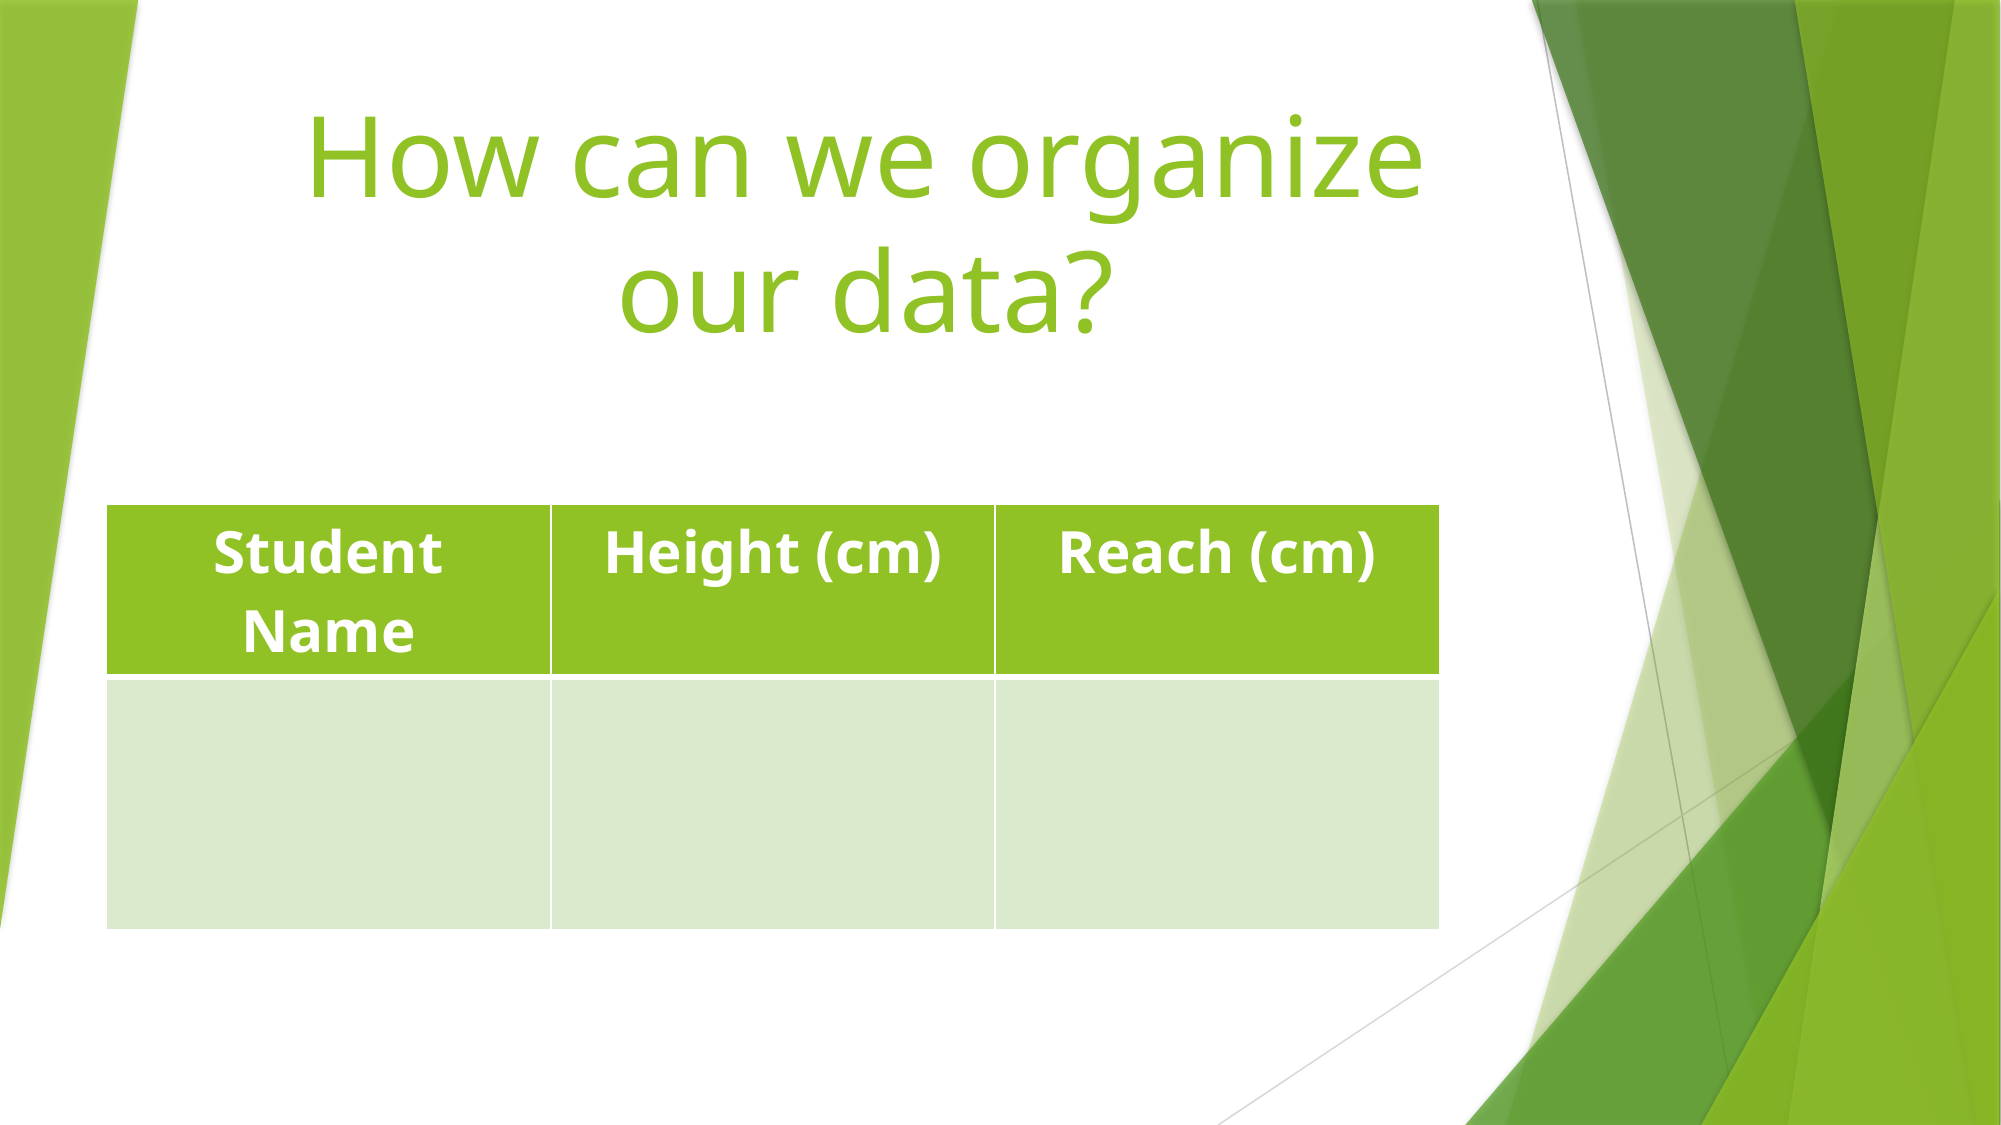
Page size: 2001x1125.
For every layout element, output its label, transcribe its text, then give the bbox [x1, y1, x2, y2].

table_header Student Name [107, 505, 550, 674]
table_cell [996, 680, 1439, 929]
table_cell [107, 680, 550, 929]
table_header Reach (cm) [996, 505, 1439, 674]
table_cell [552, 680, 994, 929]
table_header Height (cm) [552, 505, 994, 674]
title How can we organize our data? [228, 92, 1503, 363]
